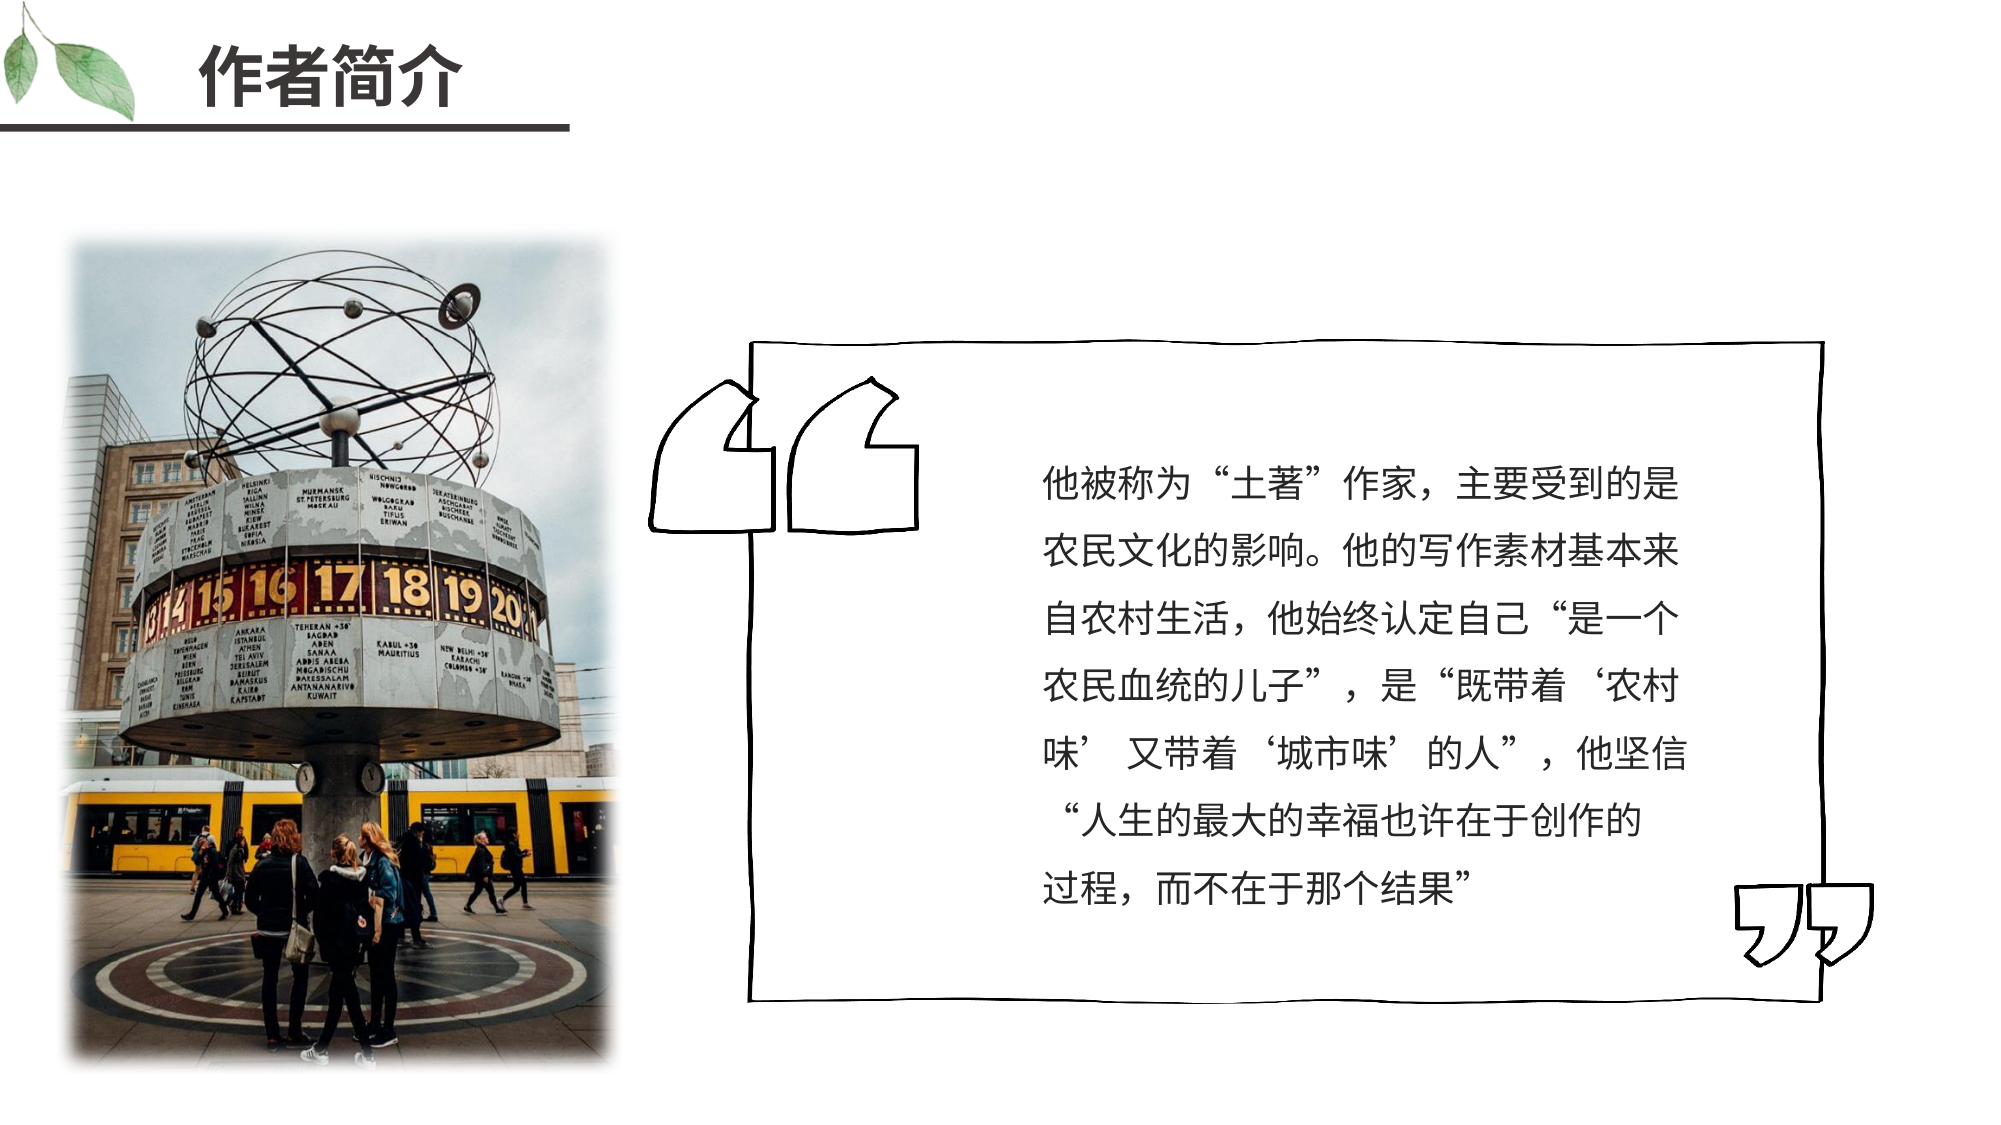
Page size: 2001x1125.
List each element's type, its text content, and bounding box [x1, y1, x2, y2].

picture [0, 0, 140, 123]
text_box 作者简介 [182, 27, 480, 123]
picture [55, 224, 622, 1075]
picture [648, 339, 1875, 1004]
text_box [0, 123, 571, 133]
